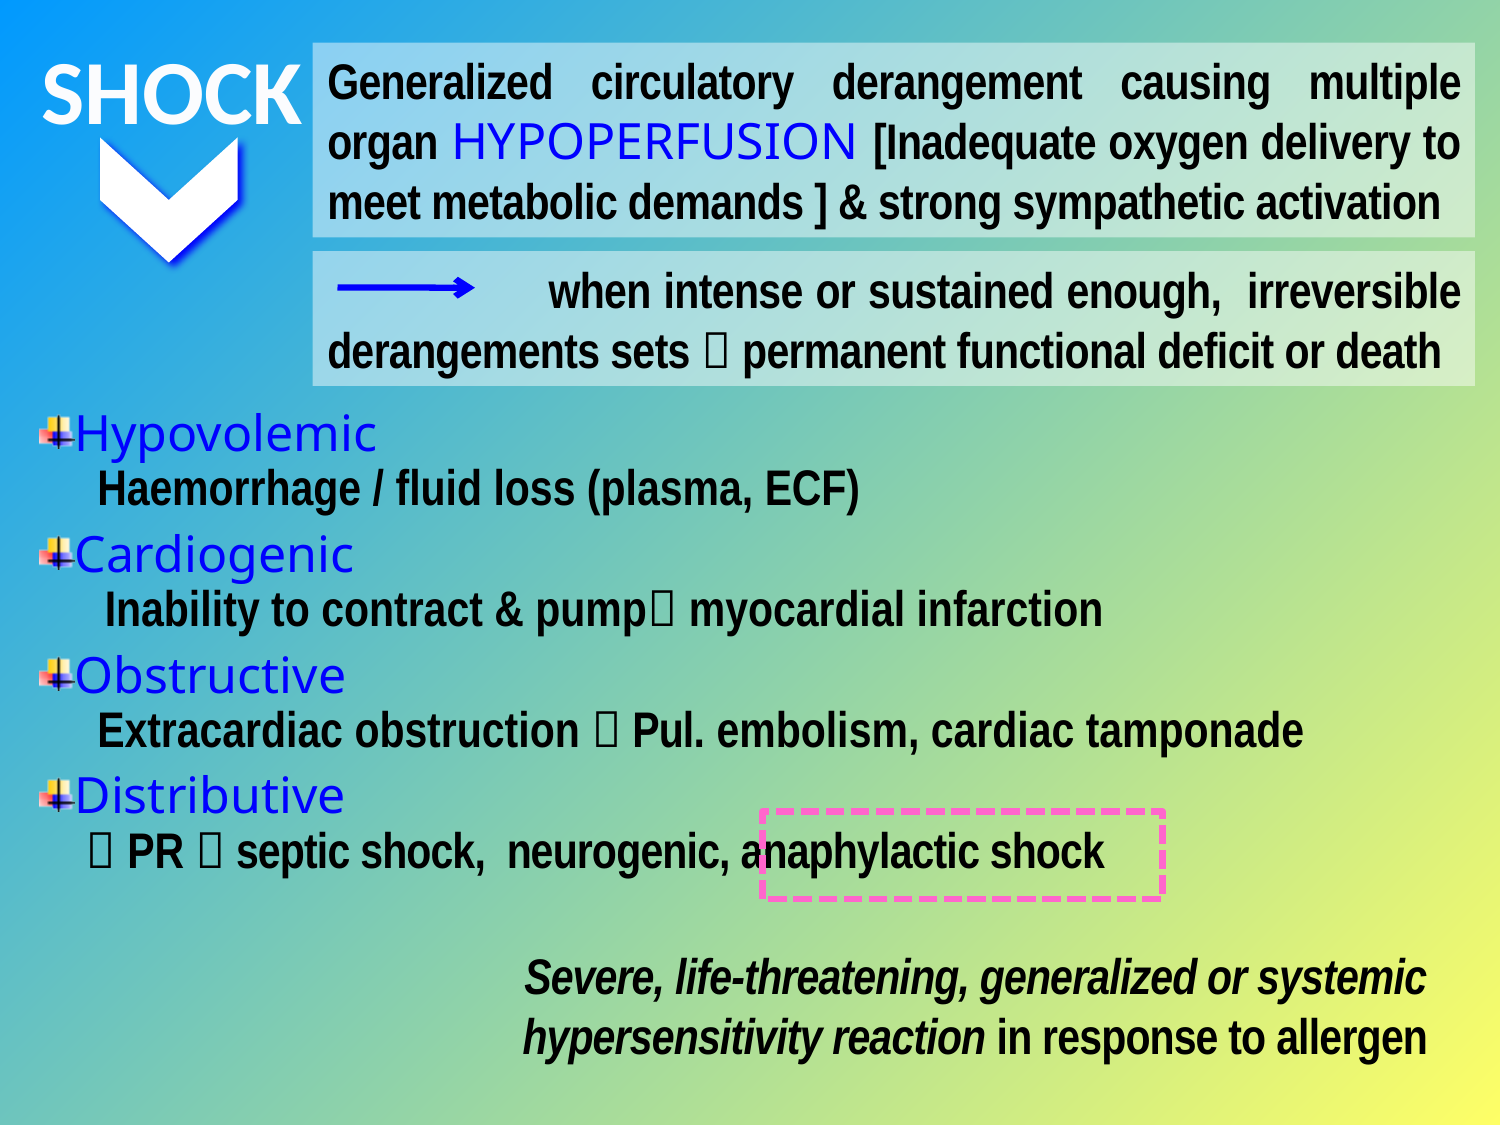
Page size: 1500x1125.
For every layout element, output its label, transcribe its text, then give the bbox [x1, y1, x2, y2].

text_box Hypovolemic Haemorrhage / fluid loss (plasma, ECF) Cardiogenic Inability to contract & pump myocardial infarction Obstructive Extracardiac obstruction  Pul. embolism, cardiac tamponade Distributive  PR  septic shock, neurogenic, anaphylactic shock [24, 399, 1438, 925]
text_box Generalized circulatory derangement causing multiple organ HYPOPERFUSION [Inadequate oxygen delivery to meet metabolic demands ] & strong sympathetic activation [312, 42, 1475, 238]
text_box [760, 809, 1165, 901]
text_box [97, 135, 240, 265]
text_box Severe, life-threatening, generalized or systemic hypersensitivity reaction in response to allergen [500, 937, 1450, 1073]
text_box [312, 250, 1476, 388]
picture [39, 534, 75, 570]
picture [39, 776, 75, 812]
text_box SHOCK [26, 24, 319, 150]
picture [39, 655, 75, 691]
picture [39, 413, 75, 449]
